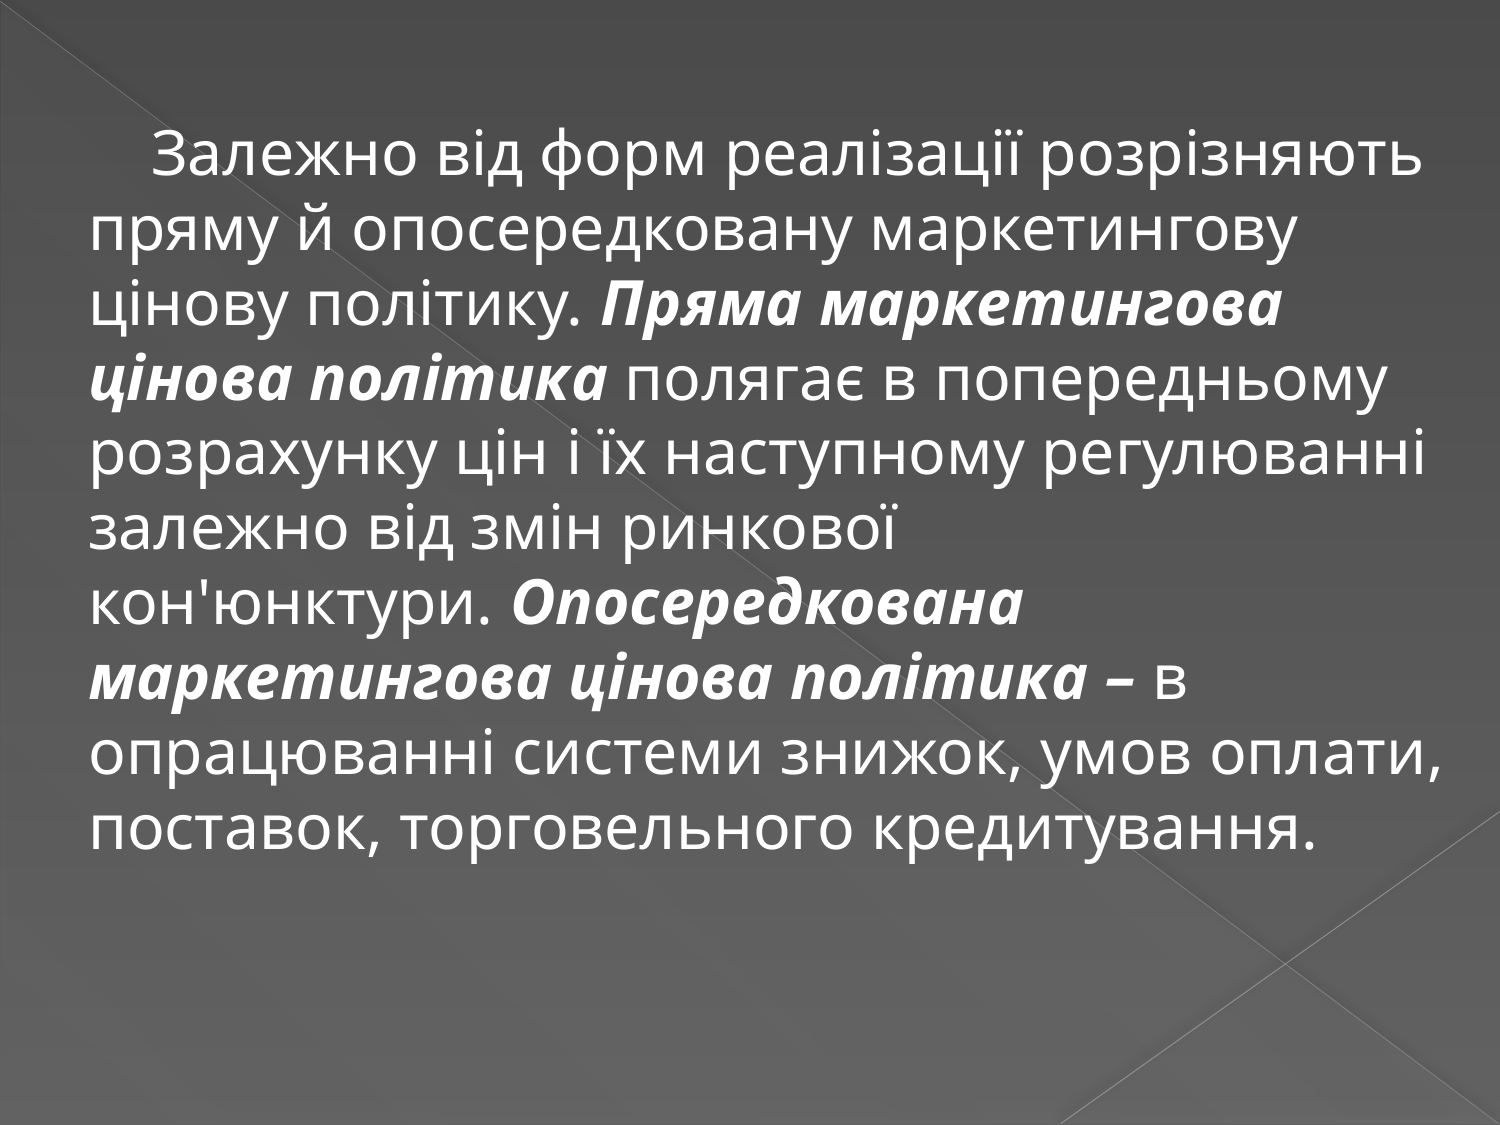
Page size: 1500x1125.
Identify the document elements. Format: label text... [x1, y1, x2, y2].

list Залежно від форм реалізації розрізняють пряму й опосередковану маркетингову цінову політику. Пряма маркетингова цінова політика полягає в попередньому розрахунку цін і їх наступному регулюванні залежно від змін ринкової кон'юнктури. Опосередкована маркетингова цінова політика – в опрацюванні системи знижок, умов оплати, поставок, торговельного кредитування. [0, 105, 1500, 1059]
